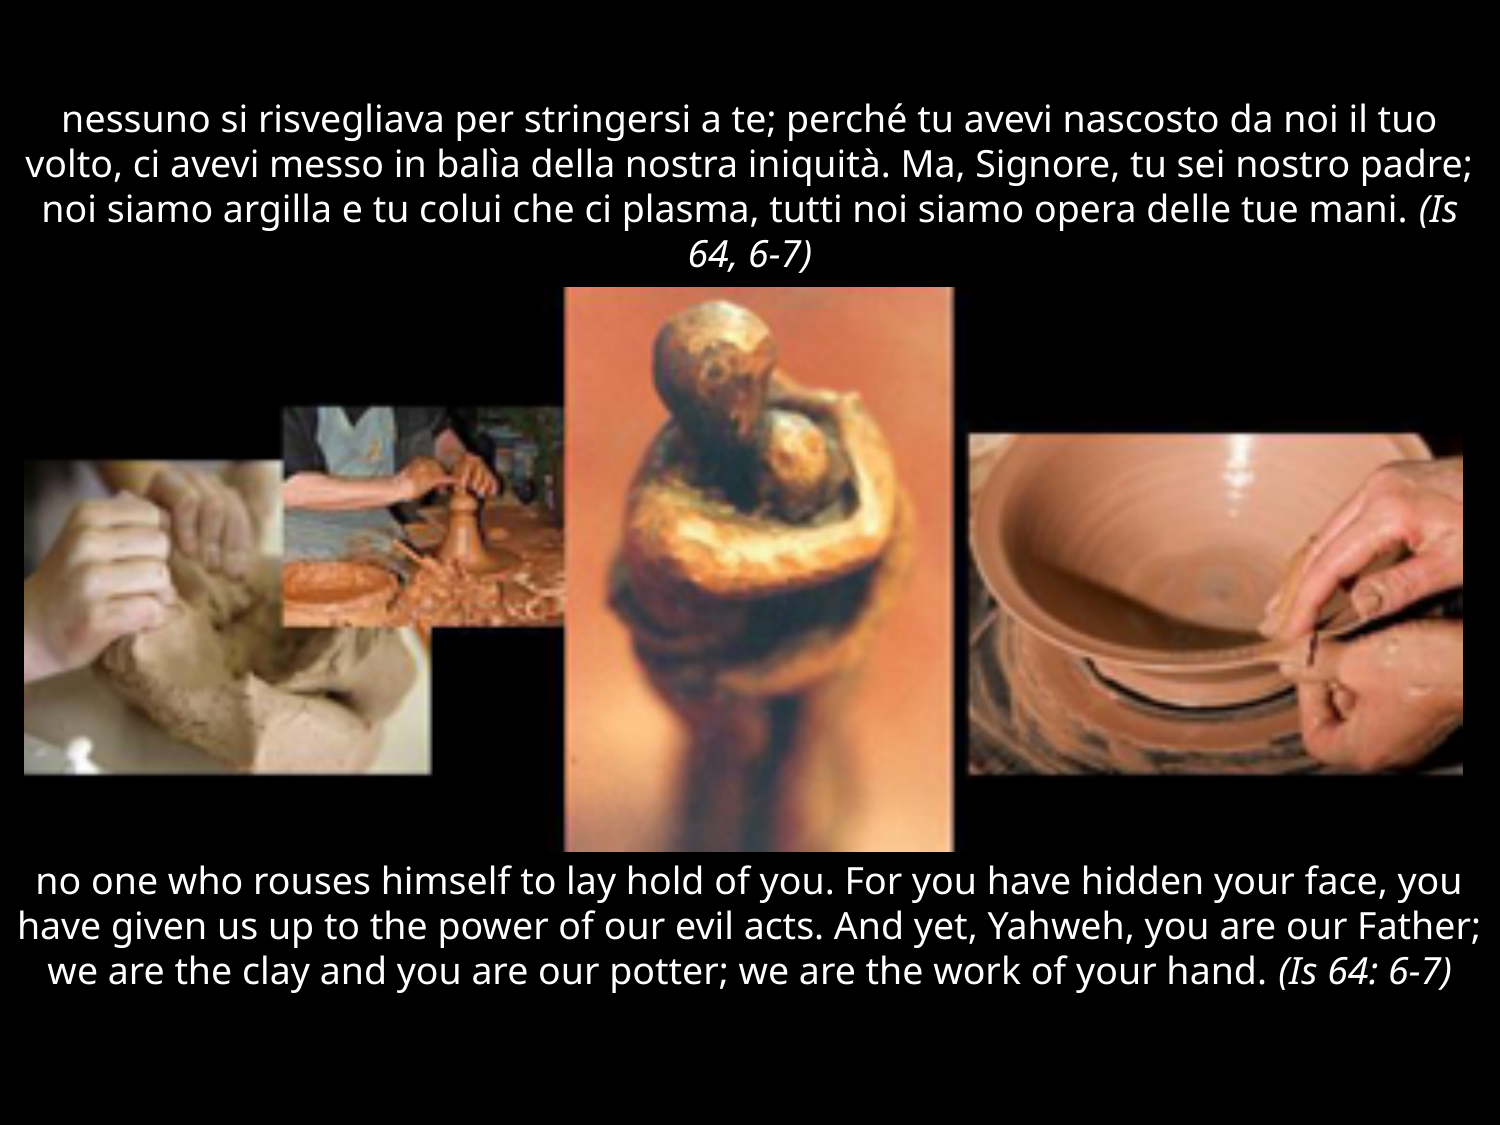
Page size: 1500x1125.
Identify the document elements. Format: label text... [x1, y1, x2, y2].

text_box no one who rouses himself to lay hold of you. For you have hidden your face, you have given us up to the power of our evil acts. And yet, Yahweh, you are our Father; we are the clay and you are our potter; we are the work of your hand. (Is 64: 6-7) [0, 849, 1500, 1000]
picture [24, 287, 1463, 852]
text_box nessuno si risvegliava per stringersi a te; perché tu avevi nascosto da noi il tuo volto, ci avevi messo in balìa della nostra iniquità. Ma, Signore, tu sei nostro padre; noi siamo argilla e tu colui che ci plasma, tutti noi siamo opera delle tue mani. (Is 64, 6-7) [0, 87, 1500, 283]
